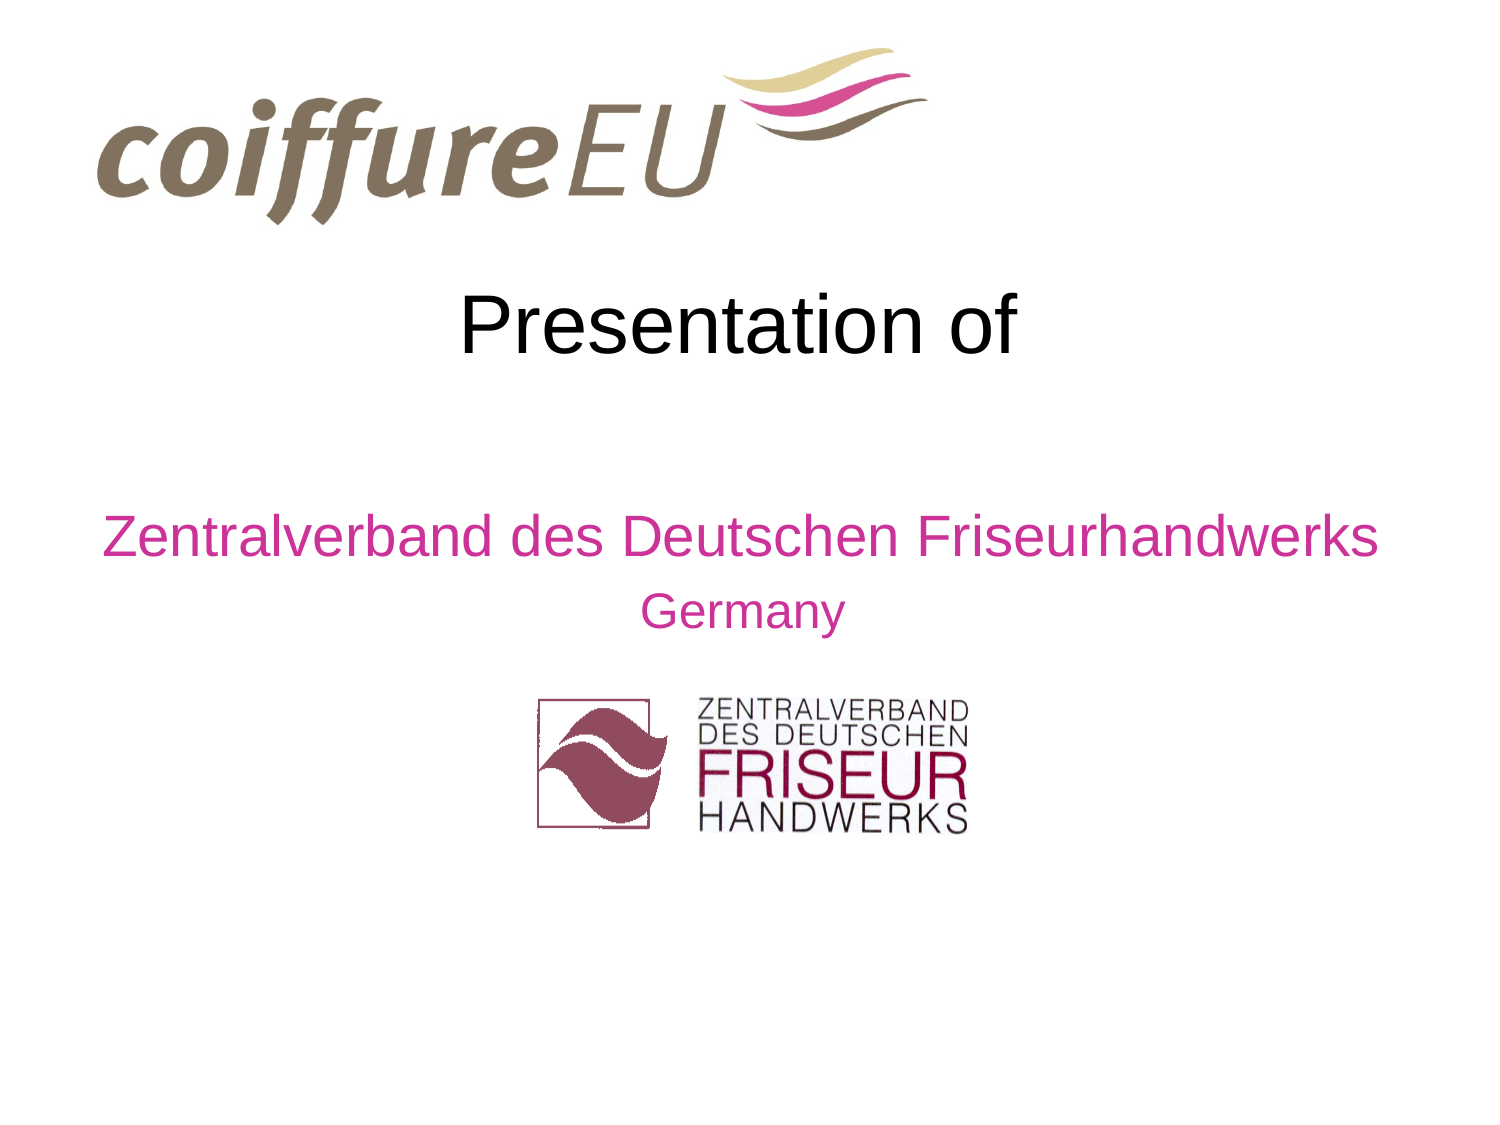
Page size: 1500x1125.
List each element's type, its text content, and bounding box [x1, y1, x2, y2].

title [88, 42, 936, 231]
picture [530, 692, 970, 835]
list Presentation of Zentralverband des Deutschen Friseurhandwerks Germany [75, 262, 1425, 1005]
